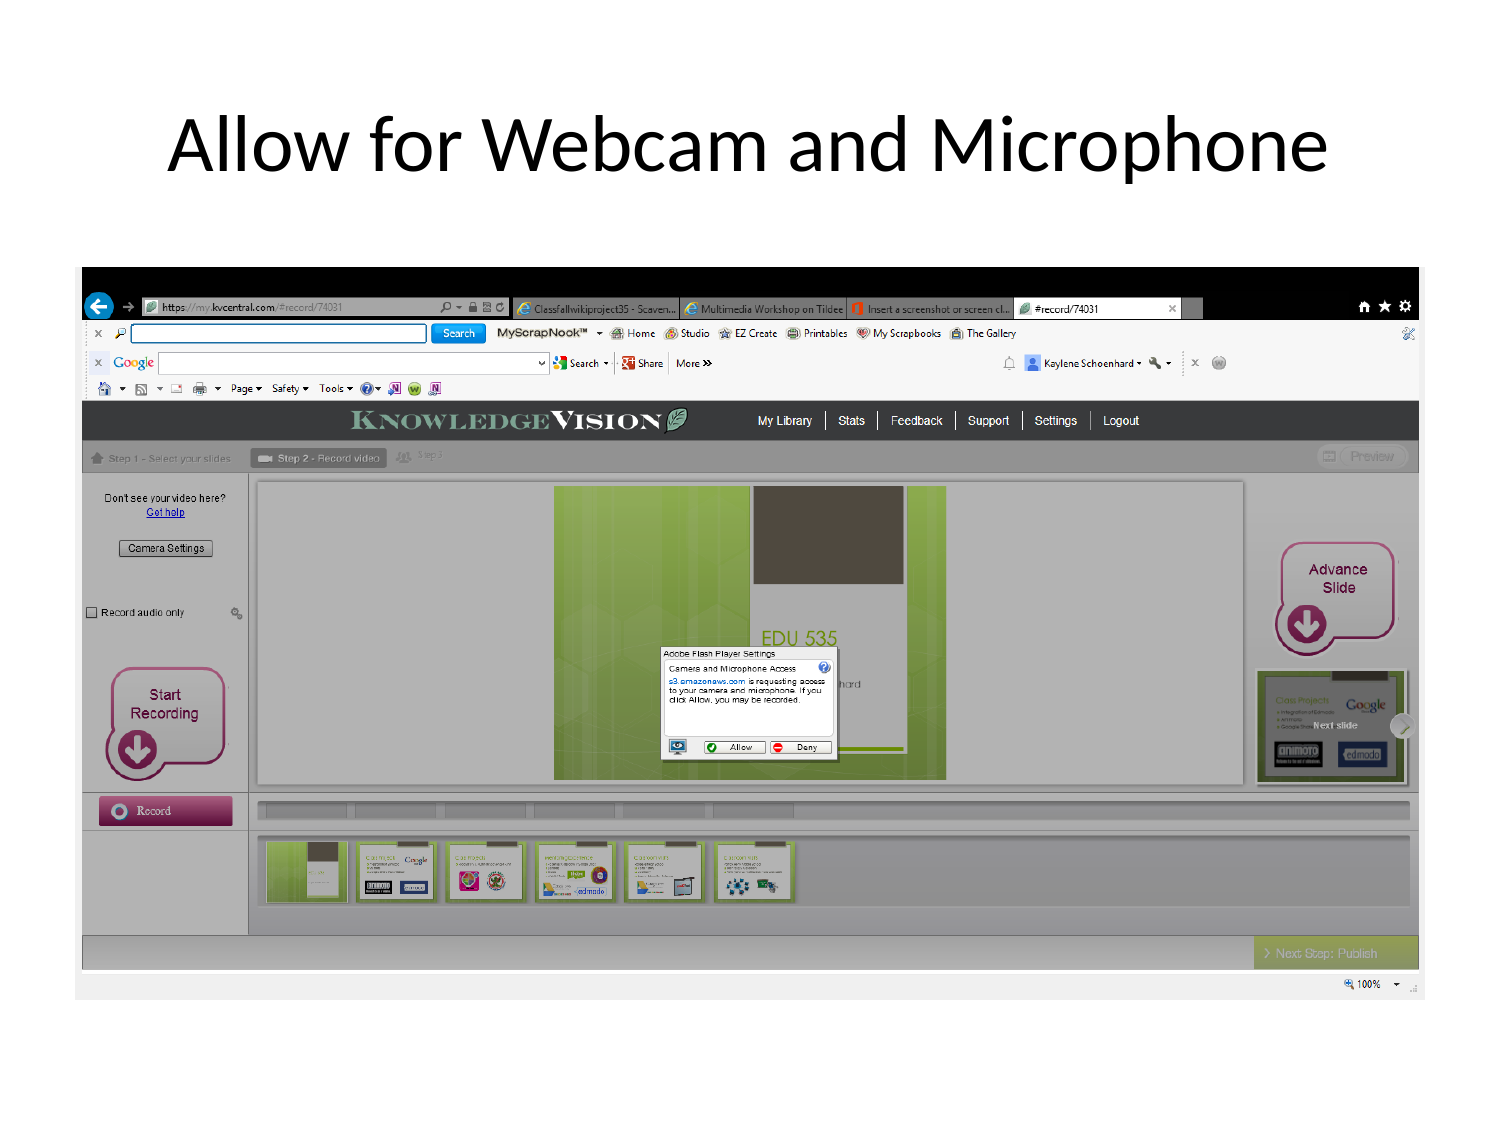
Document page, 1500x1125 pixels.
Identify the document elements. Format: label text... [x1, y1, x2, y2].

title Allow for Webcam and Microphone [75, 45, 1425, 233]
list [74, 267, 1426, 1000]
